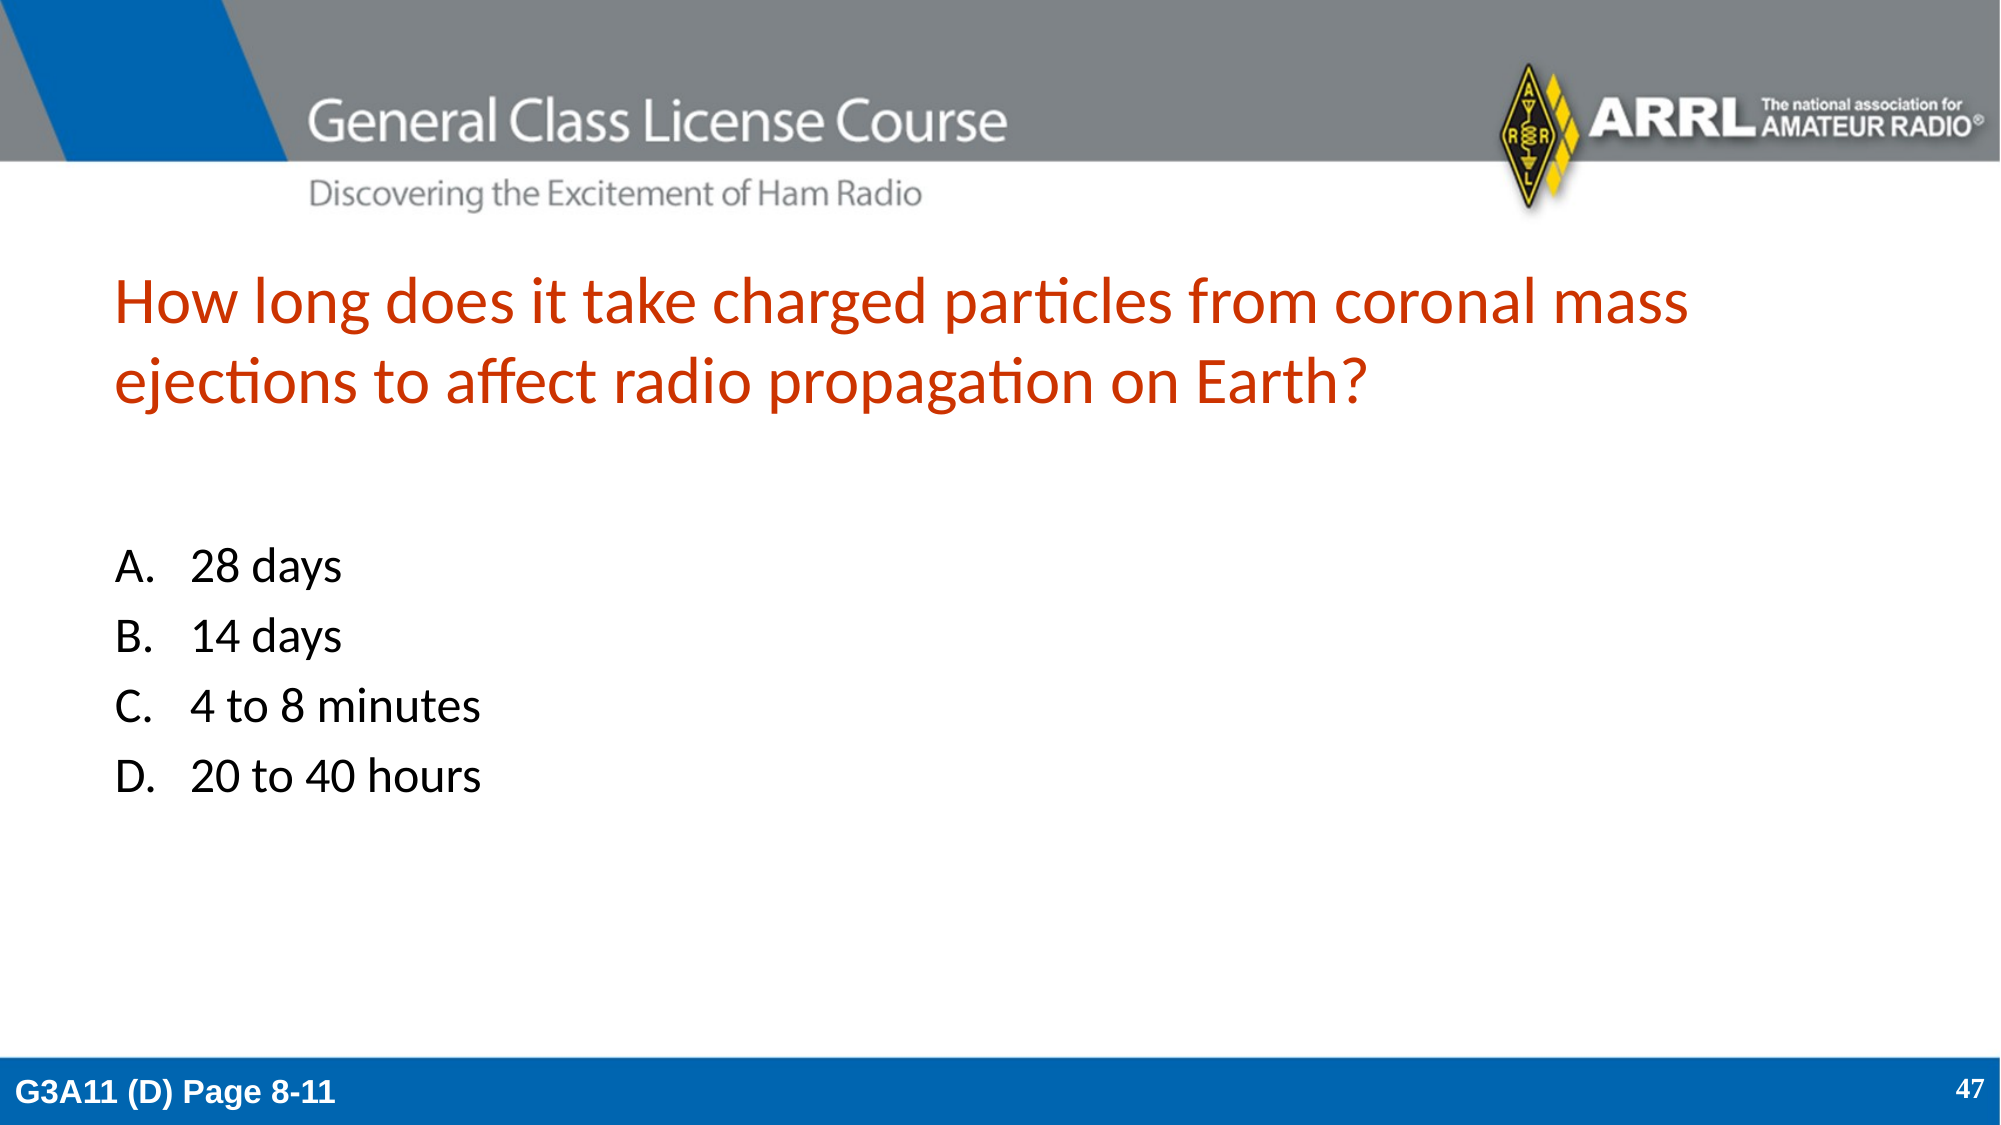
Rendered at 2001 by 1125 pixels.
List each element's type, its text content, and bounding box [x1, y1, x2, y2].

text_box G3A11 (D) Page 8-11 [0, 1062, 1313, 1118]
title How long does it take charged particles from coronal mass ejections to affect radio propagation on Earth? [99, 249, 1900, 468]
list 28 days 14 days 4 to 8 minutes 20 to 40 hours [99, 525, 1900, 1005]
picture [0, 0, 2001, 1125]
text_box 47 [1875, 1062, 2000, 1113]
